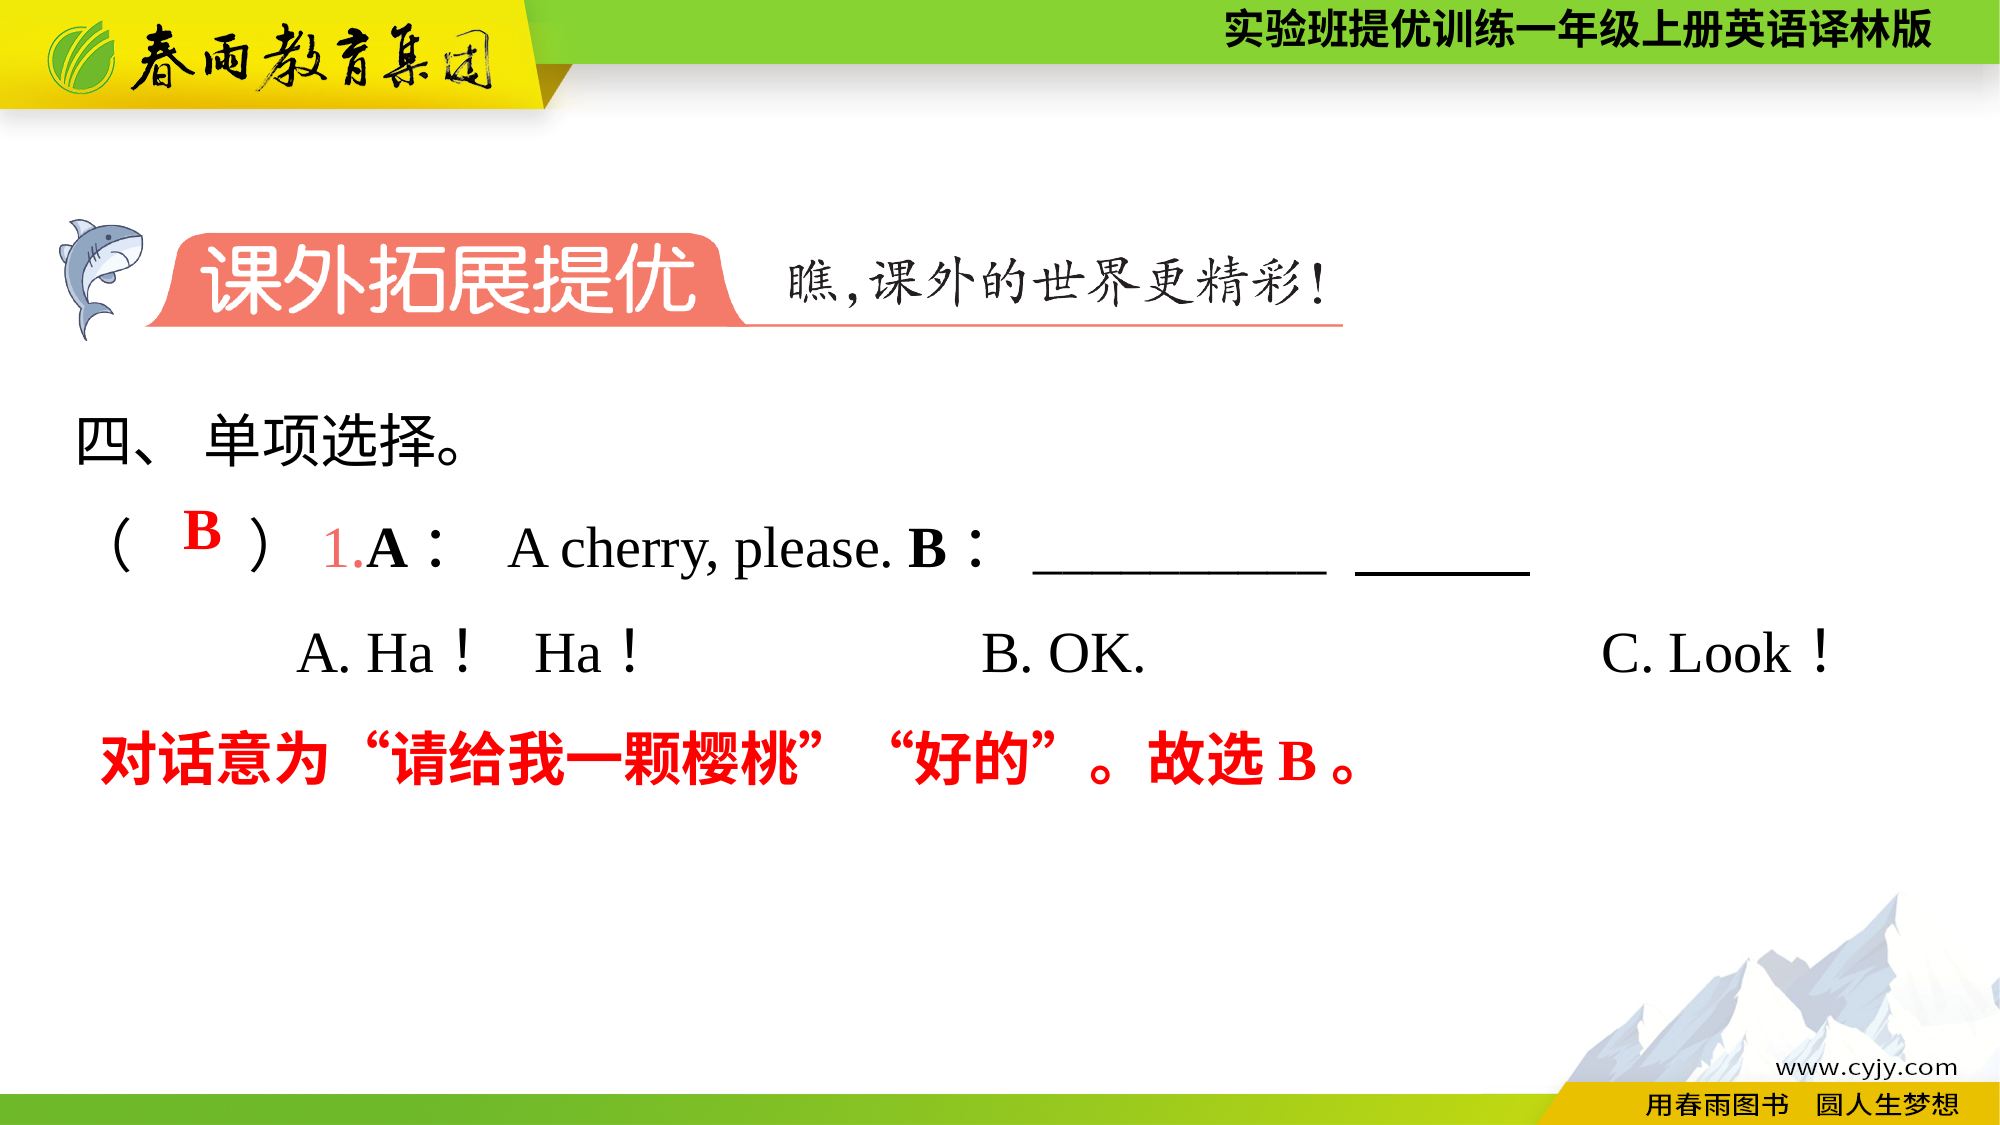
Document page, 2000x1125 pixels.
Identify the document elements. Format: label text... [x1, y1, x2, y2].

text_box B [168, 484, 238, 569]
text_box 对话意为“请给我一颗樱桃”“好的”。故选B。 [84, 679, 1969, 800]
list 四、 单项选择。 （ ）1.A： A cherry, please. B：__________ A. Ha！ Ha！ B. OK. C. Look！ [59, 361, 1944, 695]
picture [0, 0, 2000, 1125]
